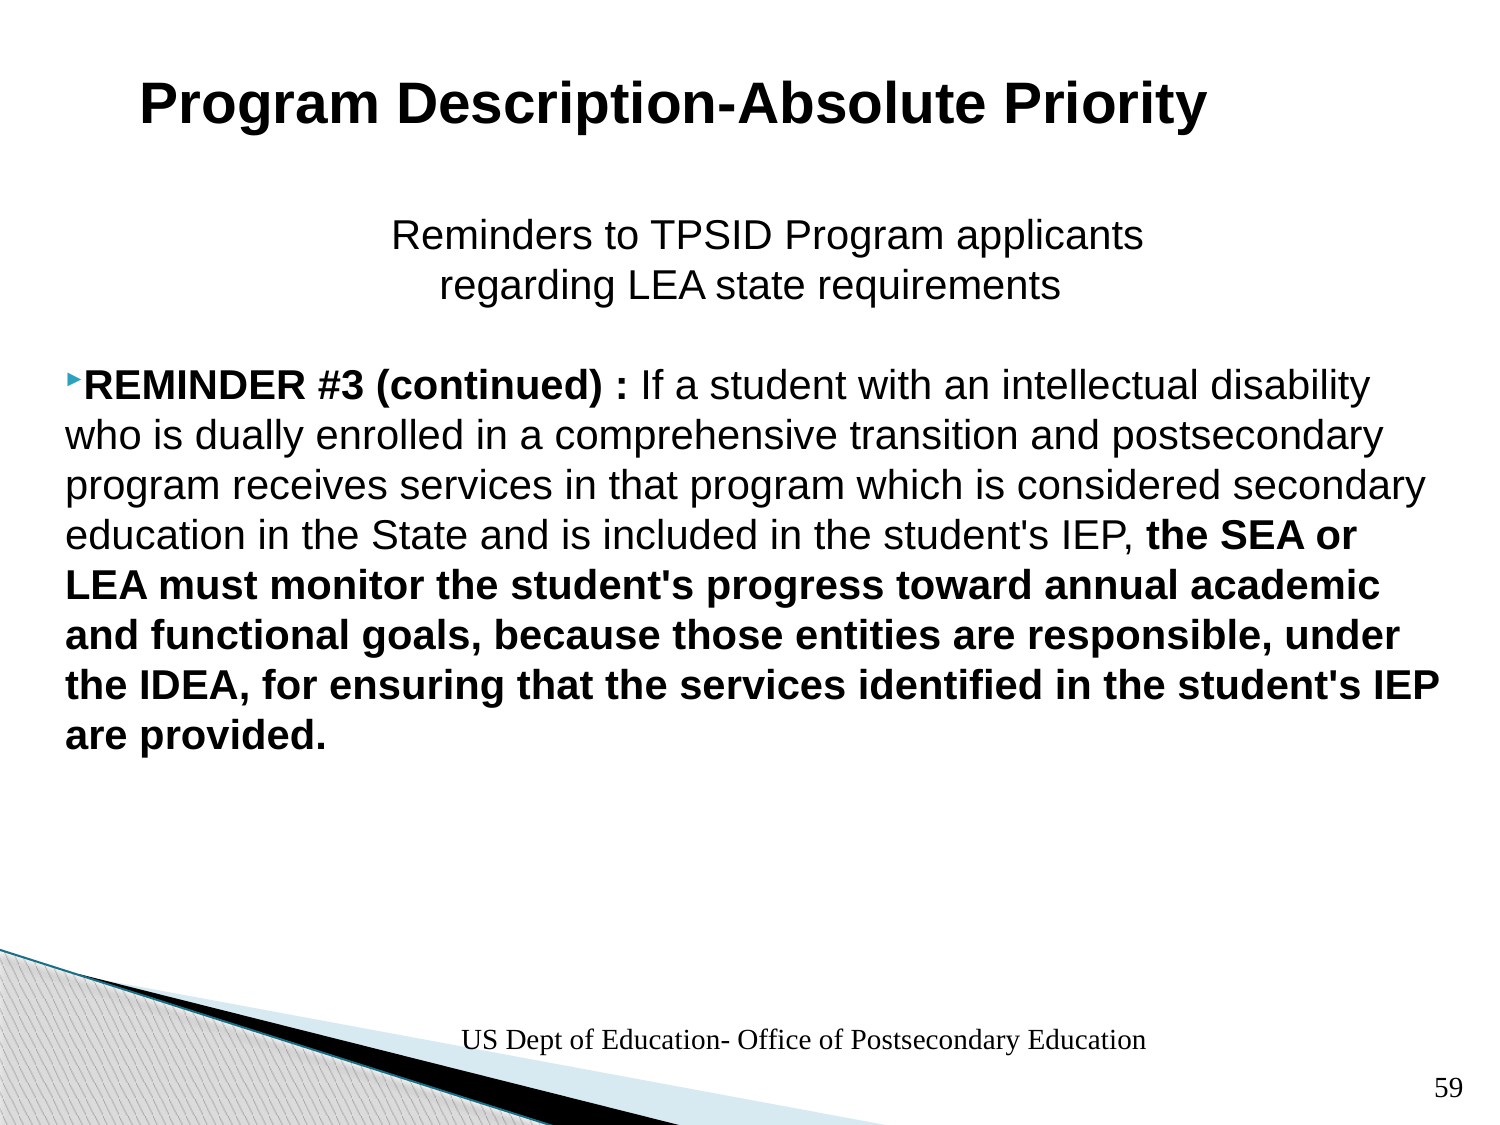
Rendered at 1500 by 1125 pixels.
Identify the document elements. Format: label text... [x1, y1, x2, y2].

title Program Description-Absolute Priority [125, 37, 1388, 164]
list Reminders to TPSID Program applicants regarding LEA state requirements REMINDER #3 (continued) : If a student with an intellectual disability who is dually enrolled in a comprehensive transition and postsecondary program receives services in that program which is considered secondary education in the State and is included in the student's IEP, the SEA or LEA must monitor the student's progress toward annual academic and functional goals, because those entities are responsible, under the IDEA, for ensuring that the services identified in the student's IEP are provided. [50, 149, 1463, 759]
footer US Dept of Education- Office of Postsecondary Education [387, 1025, 1163, 1063]
slide_number 59 [1418, 1051, 1479, 1112]
